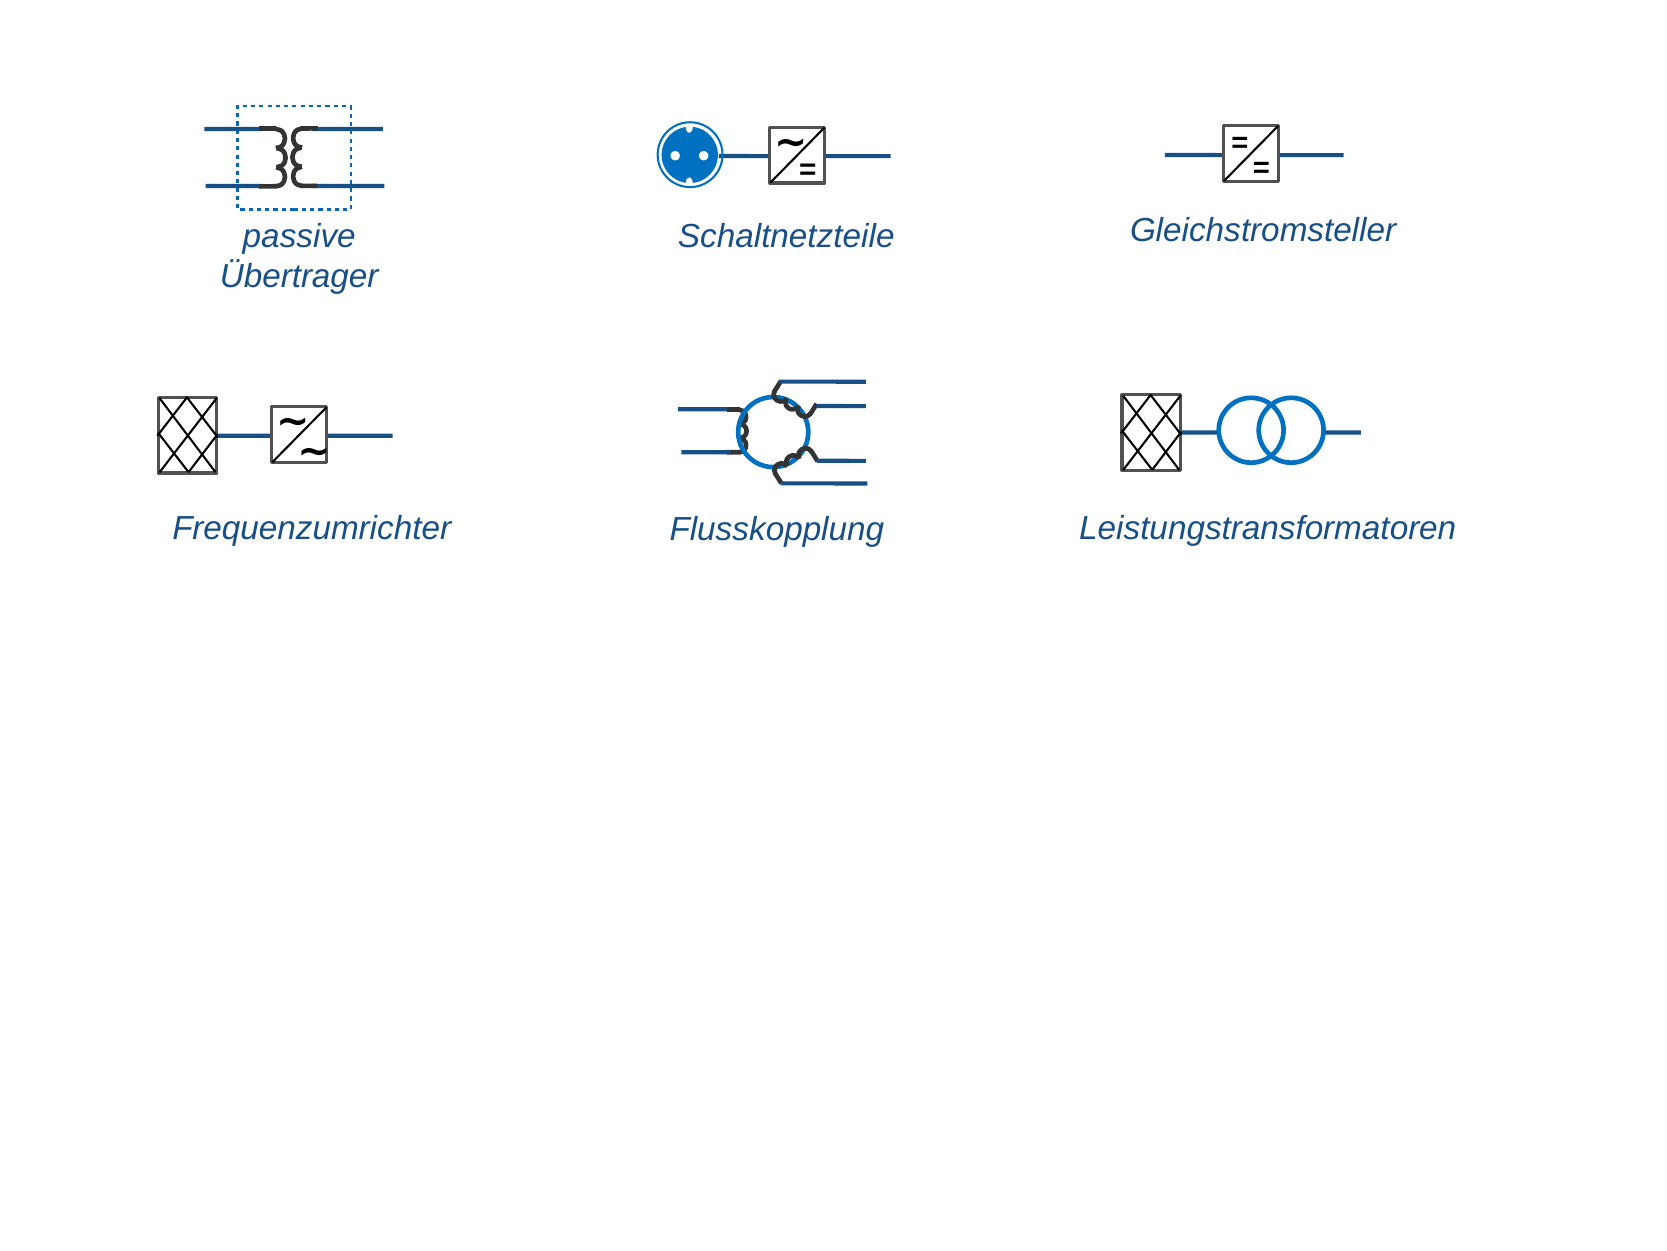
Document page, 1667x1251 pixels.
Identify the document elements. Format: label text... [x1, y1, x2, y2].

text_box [1120, 393, 1182, 471]
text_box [677, 381, 868, 484]
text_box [204, 124, 385, 194]
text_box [764, 105, 826, 196]
text_box [237, 199, 351, 210]
text_box [237, 106, 351, 117]
text_box passive Übertrager [173, 207, 425, 267]
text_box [1218, 397, 1324, 463]
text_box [1222, 114, 1279, 194]
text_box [157, 396, 218, 474]
text_box Schaltnetzteile [660, 207, 912, 267]
text_box Gleichstromsteller [1112, 202, 1415, 262]
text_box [657, 121, 723, 189]
text_box Frequenzumrichter [161, 499, 463, 559]
text_box Leistungstransformatoren [1066, 499, 1470, 559]
text_box Flusskopplung [627, 500, 928, 560]
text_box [266, 385, 328, 483]
